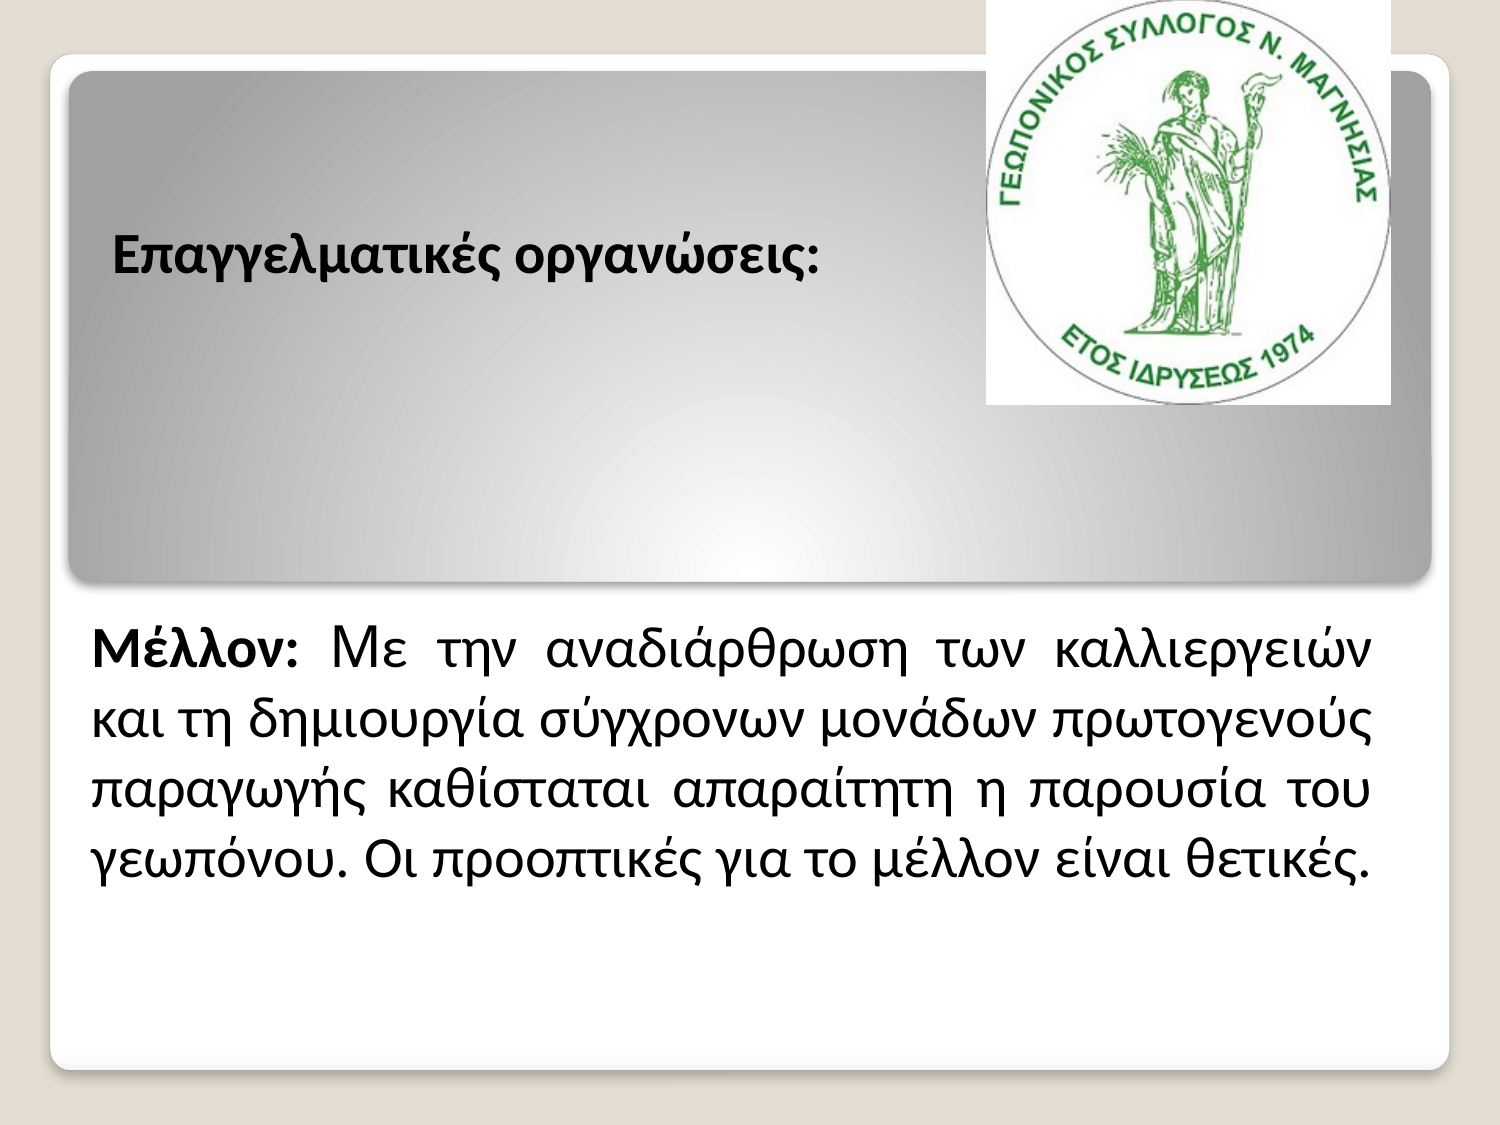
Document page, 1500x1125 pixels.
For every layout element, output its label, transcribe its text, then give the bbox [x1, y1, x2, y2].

text_box Μέλλον: Με την αναδιάρθρωση των καλλιεργειών και τη δημιουργία σύγχρονων μονάδων πρωτογενούς παραγωγής καθίσταται απαραίτητη η παρουσία του γεωπόνου. Οι προοπτικές για το μέλλον είναι θετικές. [76, 601, 1388, 897]
text_box Επαγγελματικές οργανώσεις: [97, 208, 851, 293]
picture [985, 0, 1392, 405]
